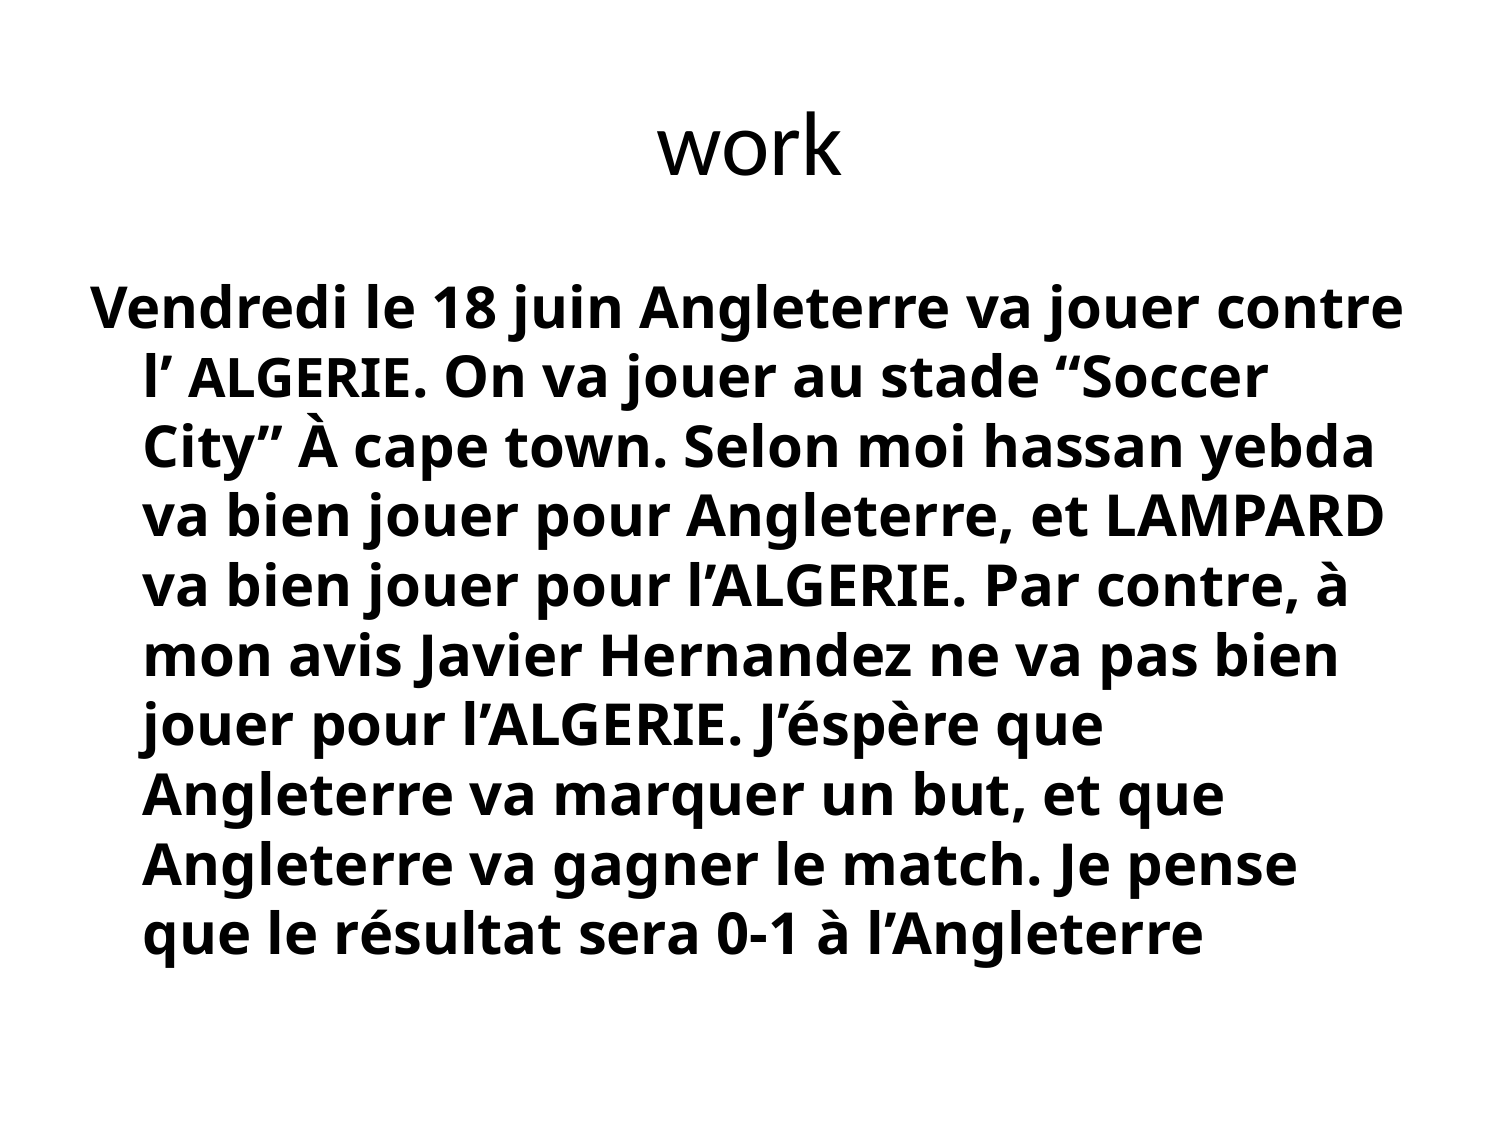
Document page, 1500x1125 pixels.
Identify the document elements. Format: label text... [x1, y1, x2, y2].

title work [75, 45, 1425, 233]
list Vendredi le 18 juin Angleterre va jouer contre l’ ALGERIE. On va jouer au stade “Soccer City” À cape town. Selon moi hassan yebda va bien jouer pour Angleterre, et LAMPARD va bien jouer pour l’ALGERIE. Par contre, à mon avis Javier Hernandez ne va pas bien jouer pour l’ALGERIE. J’éspère que Angleterre va marquer un but, et que Angleterre va gagner le match. Je pense que le résultat sera 0-1 à l’Angleterre [75, 262, 1425, 1005]
